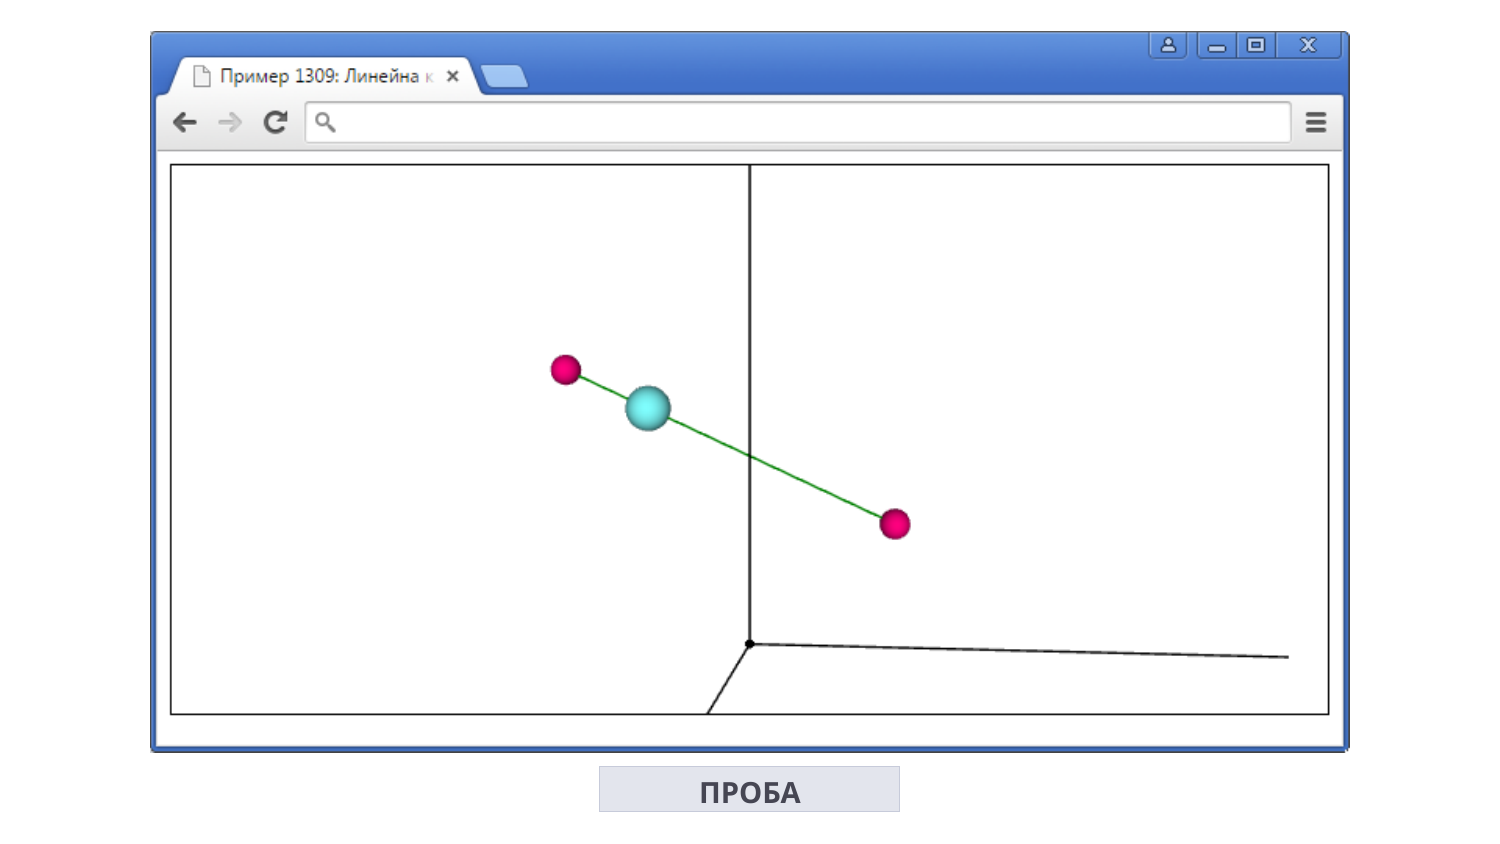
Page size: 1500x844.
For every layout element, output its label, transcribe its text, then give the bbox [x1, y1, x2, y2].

picture [149, 31, 1351, 753]
text_box ПРОБА [599, 766, 900, 812]
